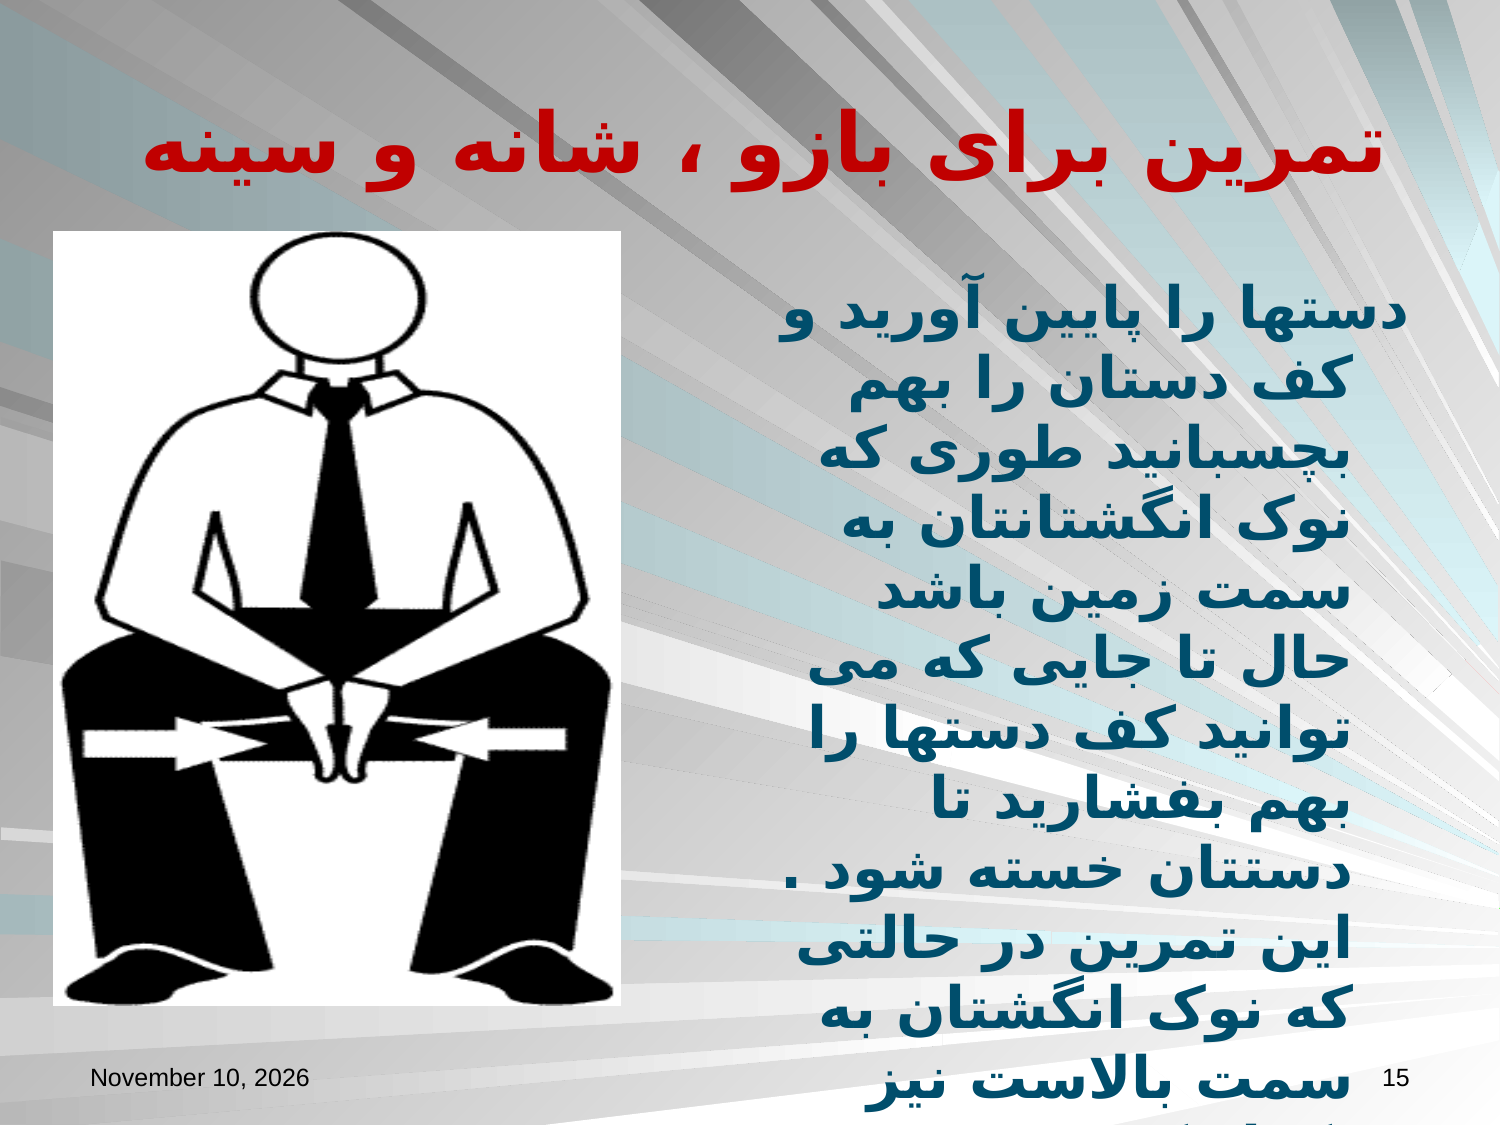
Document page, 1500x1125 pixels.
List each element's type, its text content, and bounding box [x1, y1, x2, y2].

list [52, 231, 621, 1006]
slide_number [74, 1023, 426, 1100]
slide_number 15 [1074, 1023, 1426, 1100]
list دستها را پایین آورید و کف دستان را بهم بچسبانید طوری که نوک انگشتانتان به سمت زمین باشد حال تا جایی که می توانید کف دستها را بهم بفشارید تا دستتان خسته شود . این تمرین در حالتی که نوک انگشتان به سمت بالاست نیز تکرار کنید [762, 262, 1426, 1006]
title تمرین برای بازو ، شانه و سینه [74, 45, 1426, 234]
